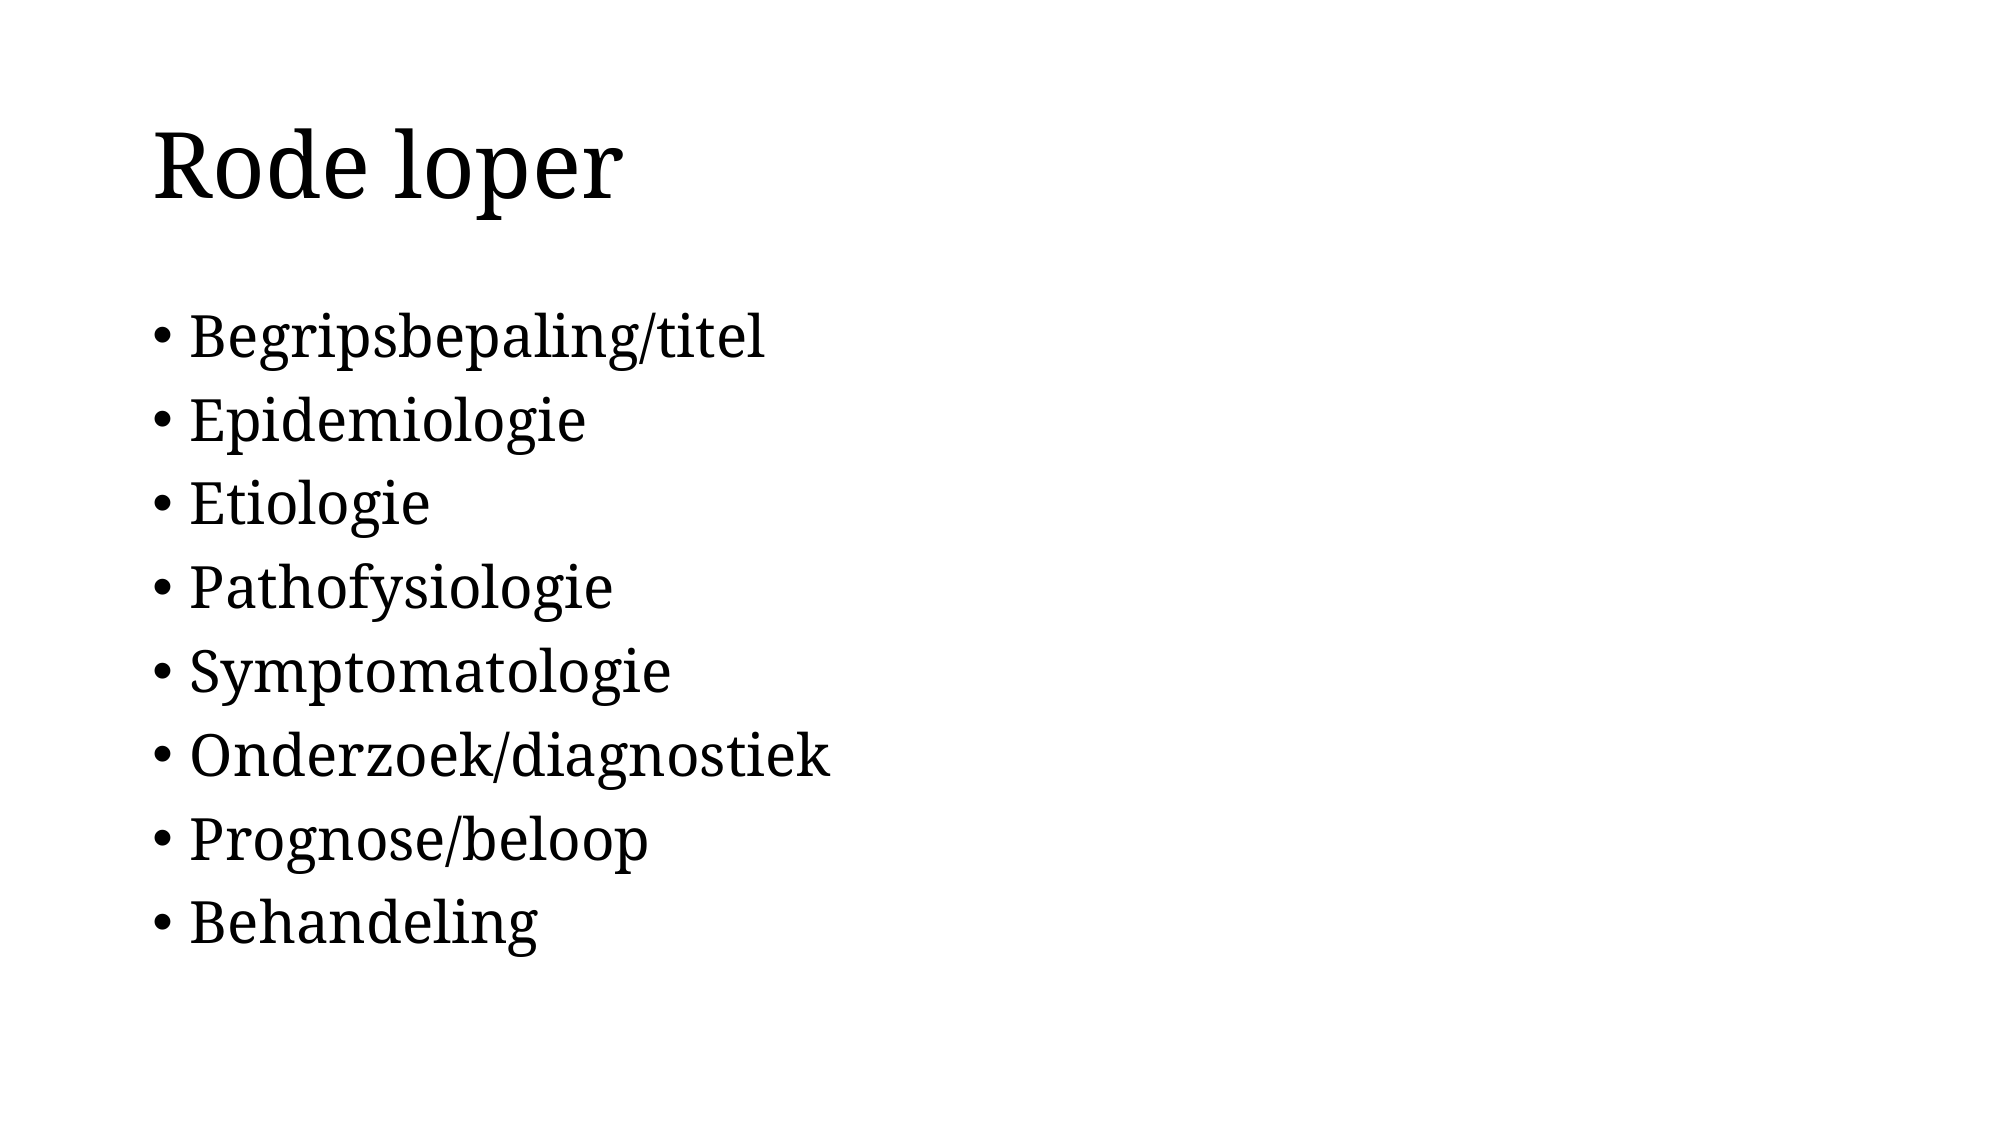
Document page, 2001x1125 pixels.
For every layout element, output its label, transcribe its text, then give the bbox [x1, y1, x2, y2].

list Begripsbepaling/titel Epidemiologie Etiologie Pathofysiologie Symptomatologie Onderzoek/diagnostiek Prognose/beloop Behandeling [137, 299, 1863, 1014]
title Rode loper [137, 59, 1863, 278]
